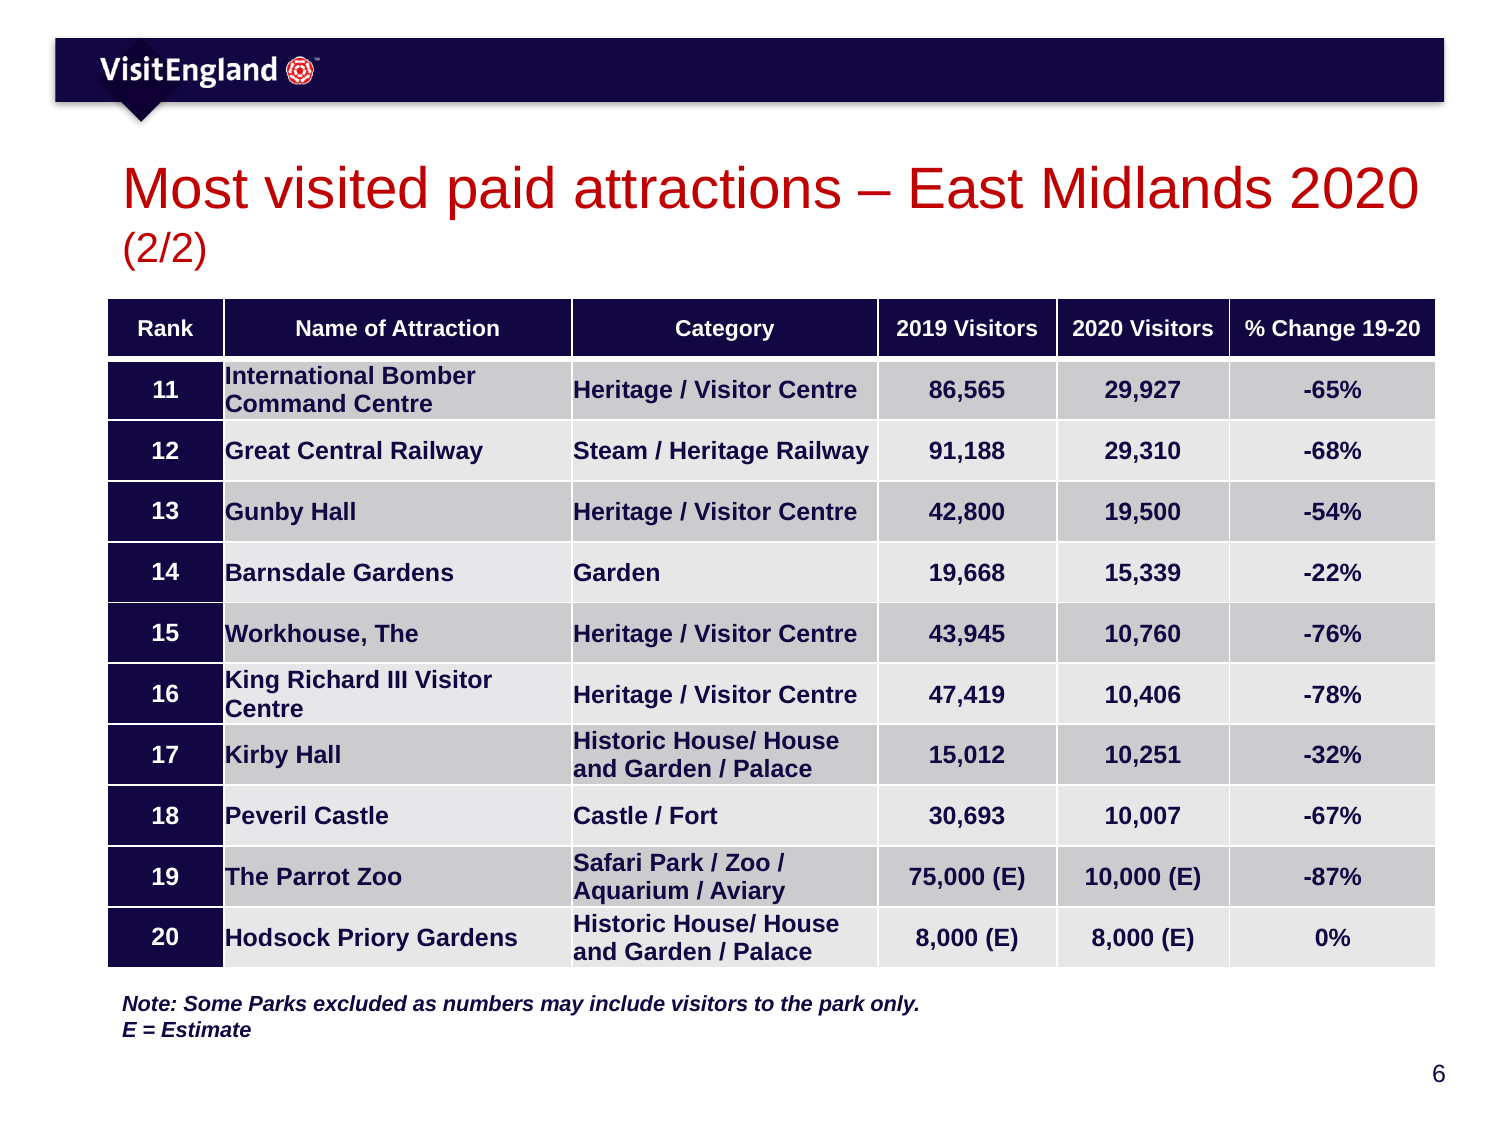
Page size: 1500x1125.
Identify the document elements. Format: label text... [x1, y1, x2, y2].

table_cell Historic House/ House and Garden / Palace [573, 908, 877, 967]
table_cell 29,927 [1058, 362, 1229, 419]
table_cell -65% [1230, 362, 1435, 419]
table_cell 30,693 [879, 786, 1056, 845]
table_cell 10,760 [1058, 603, 1229, 662]
table_cell 20 [108, 908, 223, 967]
table_header 2019 Visitors [879, 299, 1056, 356]
table_cell 47,419 [879, 664, 1056, 723]
table_header Name of Attraction [225, 299, 571, 356]
table_cell 18 [108, 786, 223, 845]
table_cell 10,007 [1058, 786, 1229, 845]
table_cell 75,000 (E) [879, 847, 1056, 906]
table_cell Safari Park / Zoo / Aquarium / Aviary [573, 847, 877, 906]
table_cell 17 [108, 725, 223, 784]
table_cell Heritage / Visitor Centre [573, 482, 877, 541]
table_header Category [573, 299, 877, 356]
table_cell -22% [1230, 543, 1435, 602]
table_cell -76% [1230, 603, 1435, 662]
table_cell 19,668 [879, 543, 1056, 602]
table_cell Historic House/ House and Garden / Palace [573, 725, 877, 784]
table_cell 10,000 (E) [1058, 847, 1229, 906]
table_cell 10,251 [1058, 725, 1229, 784]
table_cell 86,565 [879, 362, 1056, 419]
title Most visited paid attractions – East Midlands 2020 (2/2) [107, 143, 1445, 276]
table_cell 16 [108, 664, 223, 723]
table_cell 14 [108, 543, 223, 602]
table_cell King Richard III Visitor Centre [225, 664, 571, 723]
table_cell Workhouse, The [225, 603, 571, 662]
table_cell Hodsock Priory Gardens [225, 908, 571, 967]
table_cell 15 [108, 603, 223, 662]
table_cell Heritage / Visitor Centre [573, 664, 877, 723]
table_cell Barnsdale Gardens [225, 543, 571, 602]
table_cell 0% [1230, 908, 1435, 967]
table_cell 43,945 [879, 603, 1056, 662]
table_cell 42,800 [879, 482, 1056, 541]
table_cell 19 [108, 847, 223, 906]
table_cell 13 [108, 482, 223, 541]
table_cell 8,000 (E) [1058, 908, 1229, 967]
table_cell -87% [1230, 847, 1435, 906]
table_cell Kirby Hall [225, 725, 571, 784]
table_cell Castle / Fort [573, 786, 877, 845]
text_box Note: Some Parks excluded as numbers may include visitors to the park only. E = Estimate [107, 982, 1405, 1050]
table_cell 91,188 [879, 421, 1056, 480]
table_cell -54% [1230, 482, 1435, 541]
table_cell Gunby Hall [225, 482, 571, 541]
table_cell Steam / Heritage Railway [573, 421, 877, 480]
table_cell 8,000 (E) [879, 908, 1056, 967]
table_cell 11 [108, 362, 223, 419]
table_cell -78% [1230, 664, 1435, 723]
table_cell Heritage / Visitor Centre [573, 603, 877, 662]
table_cell International Bomber Command Centre [225, 362, 571, 419]
table_cell Garden [573, 543, 877, 602]
table_cell -67% [1230, 786, 1435, 845]
table_header Rank [108, 299, 223, 356]
table_cell -32% [1230, 725, 1435, 784]
table_cell The Parrot Zoo [225, 847, 571, 906]
table_cell 10,406 [1058, 664, 1229, 723]
picture [95, 56, 322, 88]
table_cell Heritage / Visitor Centre [573, 362, 877, 419]
table_cell Great Central Railway [225, 421, 571, 480]
table_cell -68% [1230, 421, 1435, 480]
table_cell 15,339 [1058, 543, 1229, 602]
table_header 2020 Visitors [1058, 299, 1229, 356]
table_cell 29,310 [1058, 421, 1229, 480]
table_cell 12 [108, 421, 223, 480]
table_cell 19,500 [1058, 482, 1229, 541]
table_header % Change 19-20 [1230, 299, 1435, 356]
table_cell 15,012 [879, 725, 1056, 784]
table_cell Peveril Castle [225, 786, 571, 845]
